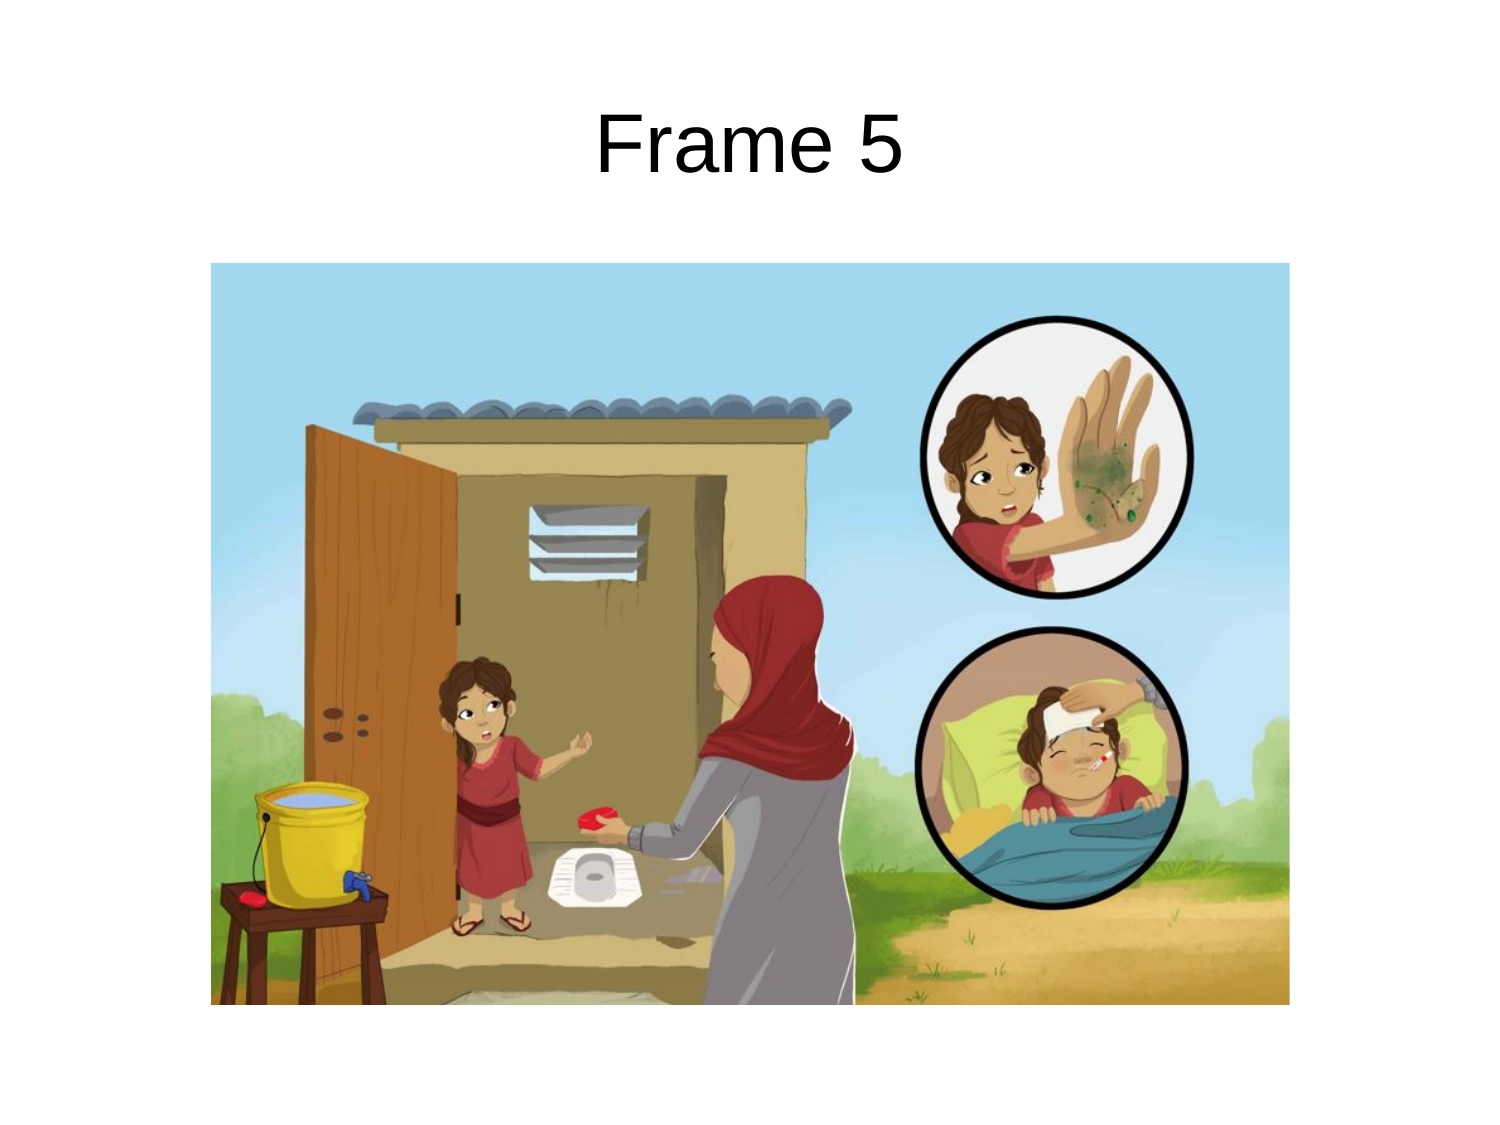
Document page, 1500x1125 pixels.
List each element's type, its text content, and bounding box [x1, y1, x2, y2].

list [210, 262, 1290, 1006]
title Frame 5 [75, 45, 1425, 233]
